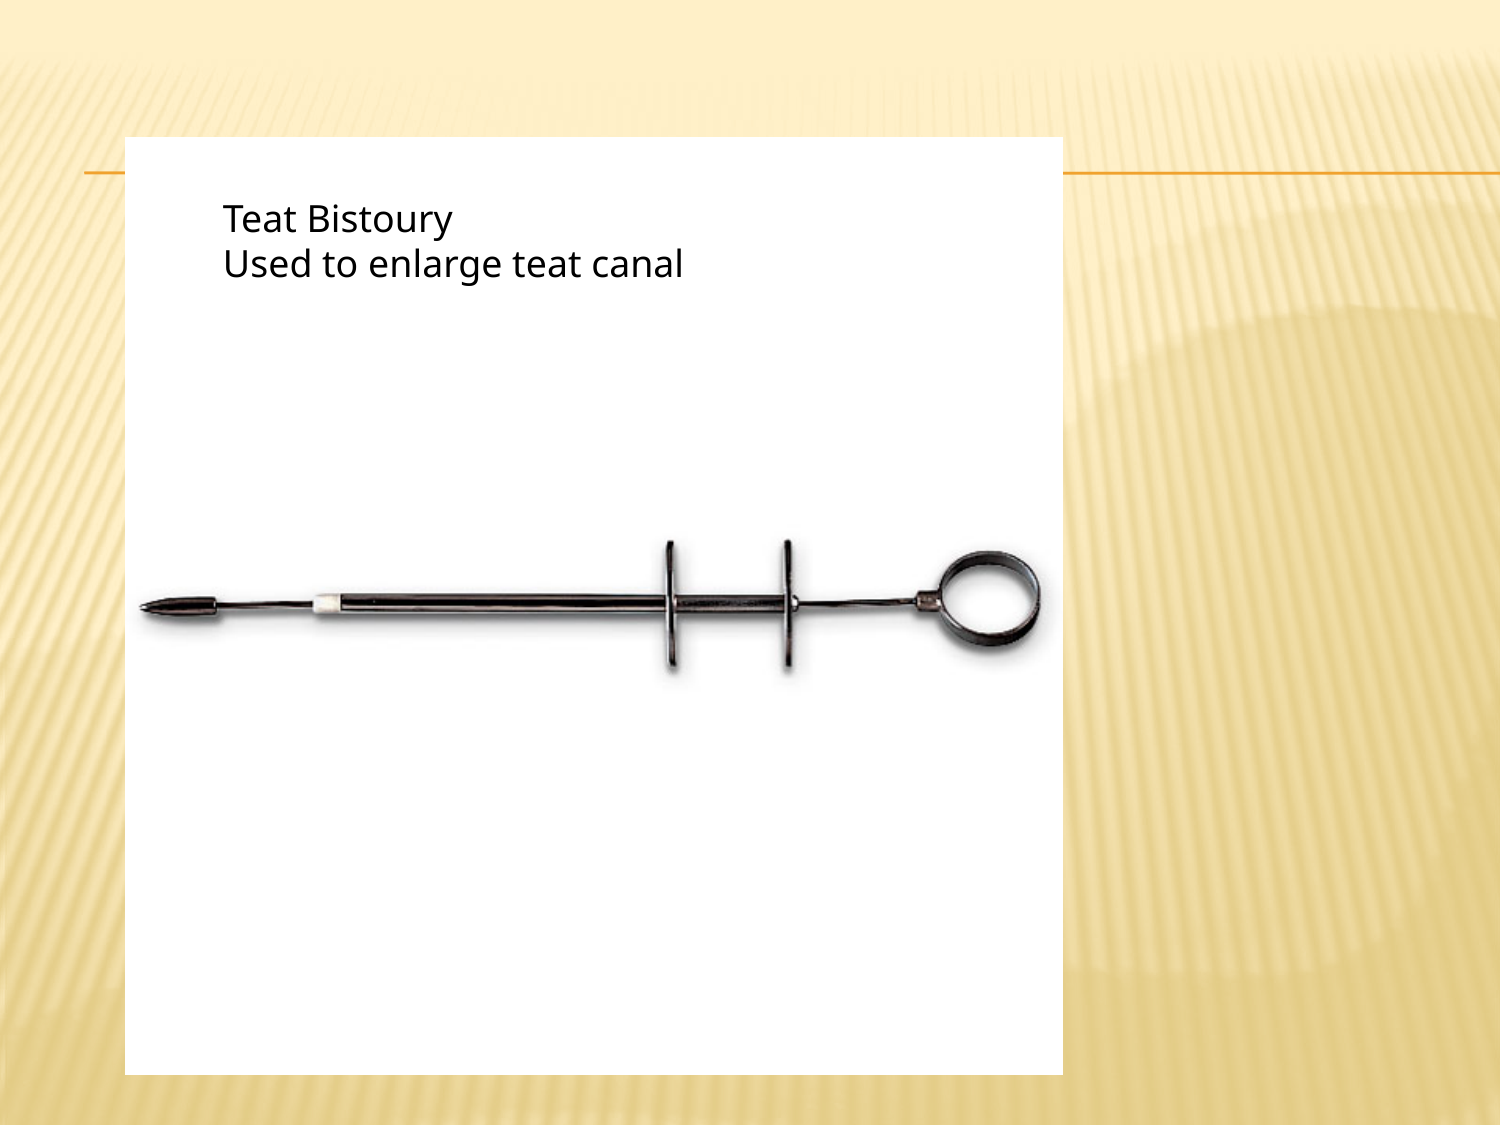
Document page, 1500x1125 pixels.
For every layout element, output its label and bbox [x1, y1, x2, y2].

picture [124, 137, 1063, 1076]
